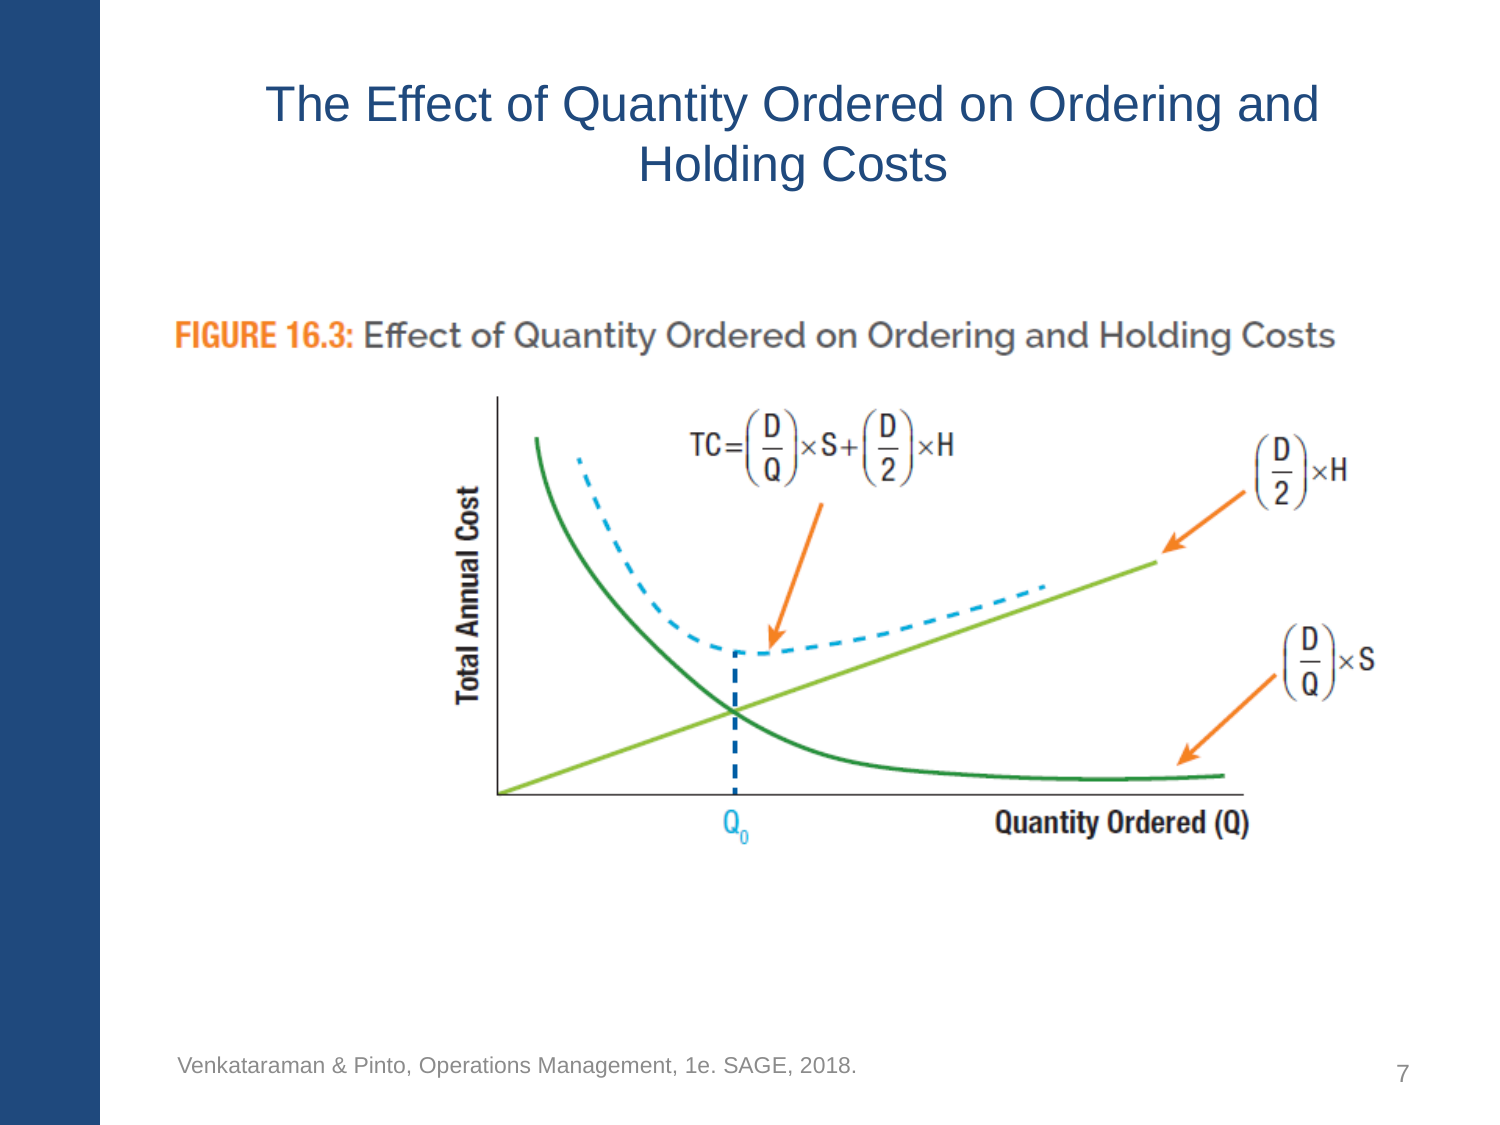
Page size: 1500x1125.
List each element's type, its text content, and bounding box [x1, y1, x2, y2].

footer Venkataraman & Pinto, Operations Management, 1e. SAGE, 2018. [162, 1042, 1313, 1103]
title The Effect of Quantity Ordered on Ordering and Holding Costs [162, 37, 1425, 225]
picture [149, 287, 1477, 882]
slide_number 7 [1350, 1042, 1425, 1103]
